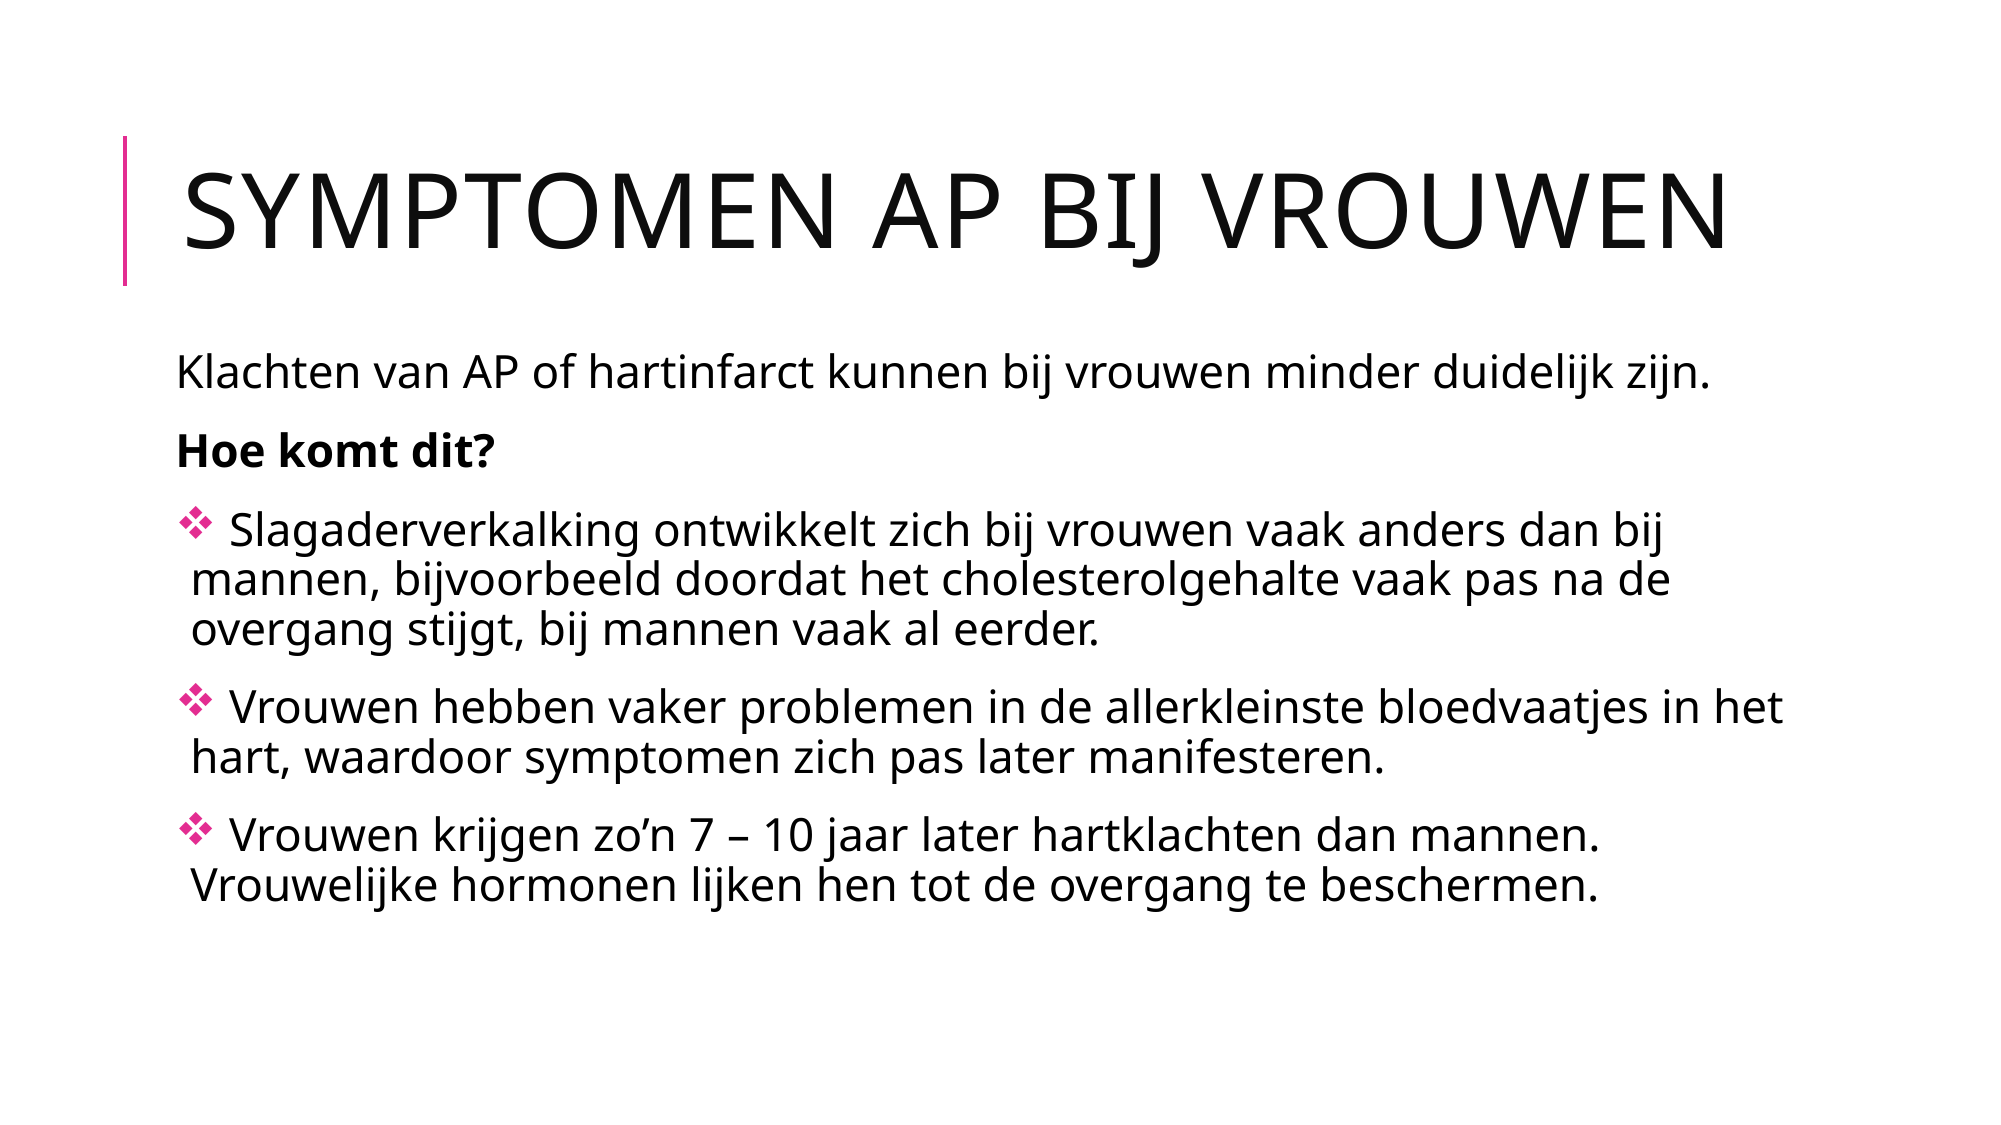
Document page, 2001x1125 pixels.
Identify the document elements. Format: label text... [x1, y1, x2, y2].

list Klachten van AP of hartinfarct kunnen bij vrouwen minder duidelijk zijn. Hoe komt dit? Slagaderverkalking ontwikkelt zich bij vrouwen vaak anders dan bij mannen, bijvoorbeeld doordat het cholesterolgehalte vaak pas na de overgang stijgt, bij mannen vaak al eerder. Vrouwen hebben vaker problemen in de allerkleinste bloedvaatjes in het hart, waardoor symptomen zich pas later manifesteren. Vrouwen krijgen zo’n 7 – 10 jaar later hartklachten dan mannen. Vrouwelijke hormonen lijken hen tot de overgang te beschermen. [168, 341, 1866, 1002]
title Symptomen AP bij vrouwen [168, 96, 1866, 341]
